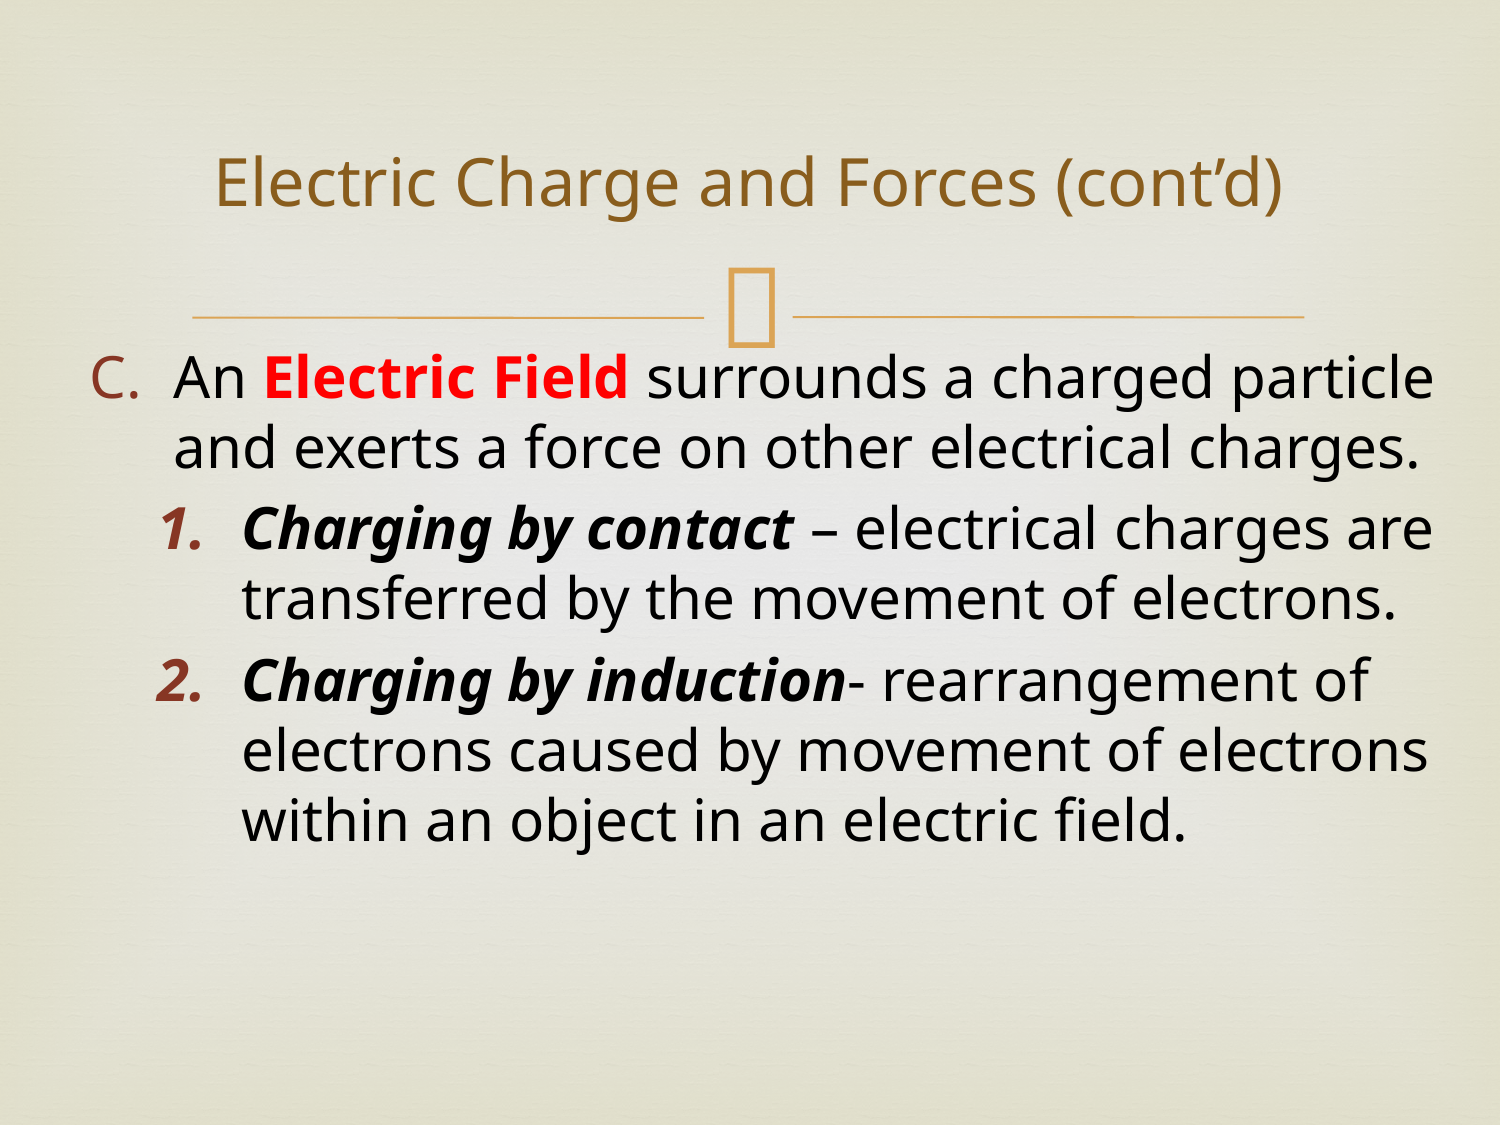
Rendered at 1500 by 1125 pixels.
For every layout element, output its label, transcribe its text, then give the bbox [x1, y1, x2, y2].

list An Electric Field surrounds a charged particle and exerts a force on other electrical charges. Charging by contact – electrical charges are transferred by the movement of electrons. Charging by induction- rearrangement of electrons caused by movement of electrons within an object in an electric field. [74, 332, 1466, 1086]
title Electric Charge and Forces (cont’d) [112, 93, 1386, 267]
